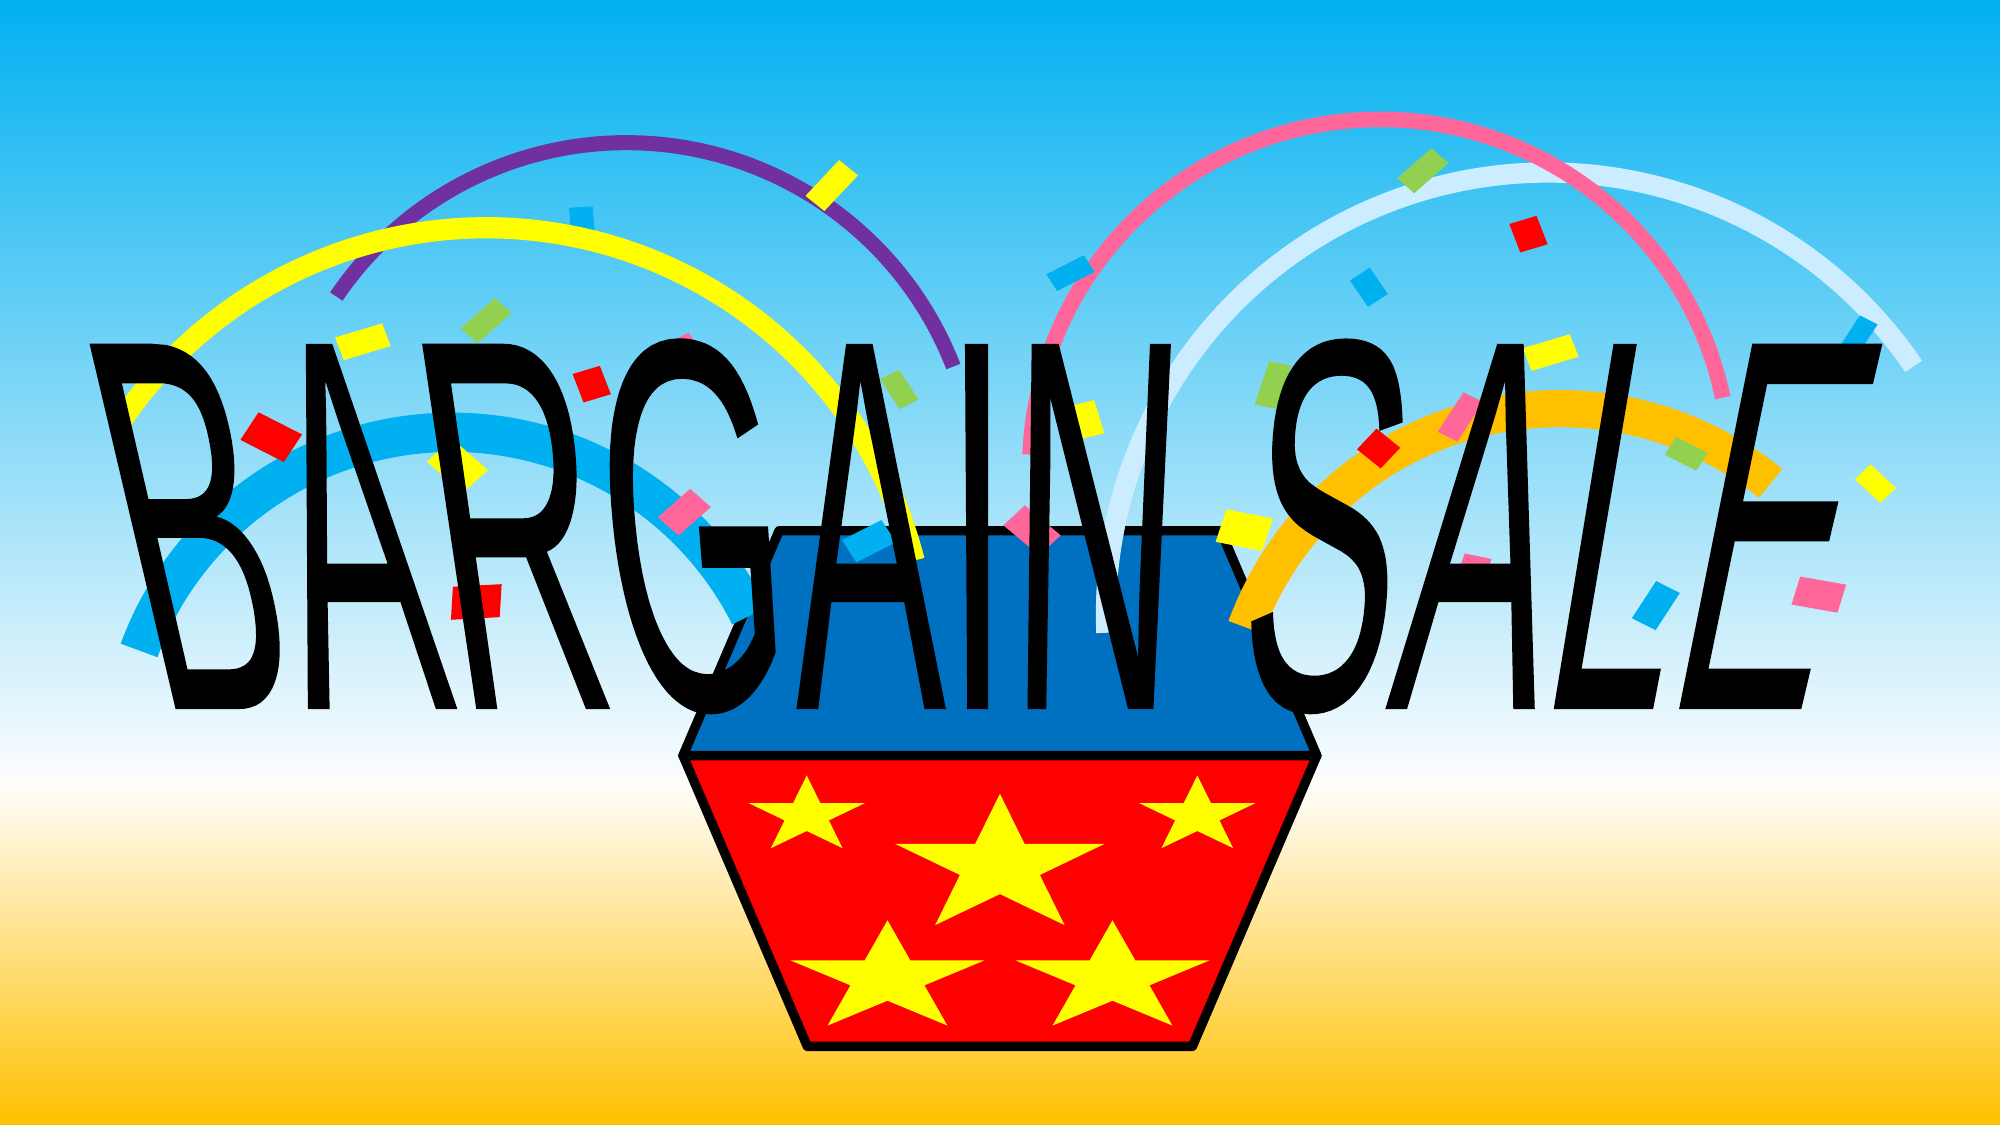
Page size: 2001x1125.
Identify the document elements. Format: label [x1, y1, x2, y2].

text_box [0, 0, 2000, 778]
text_box [685, 669, 1315, 751]
text_box [682, 755, 1317, 1047]
text_box [111, 111, 1923, 658]
text_box [0, 778, 2000, 1125]
